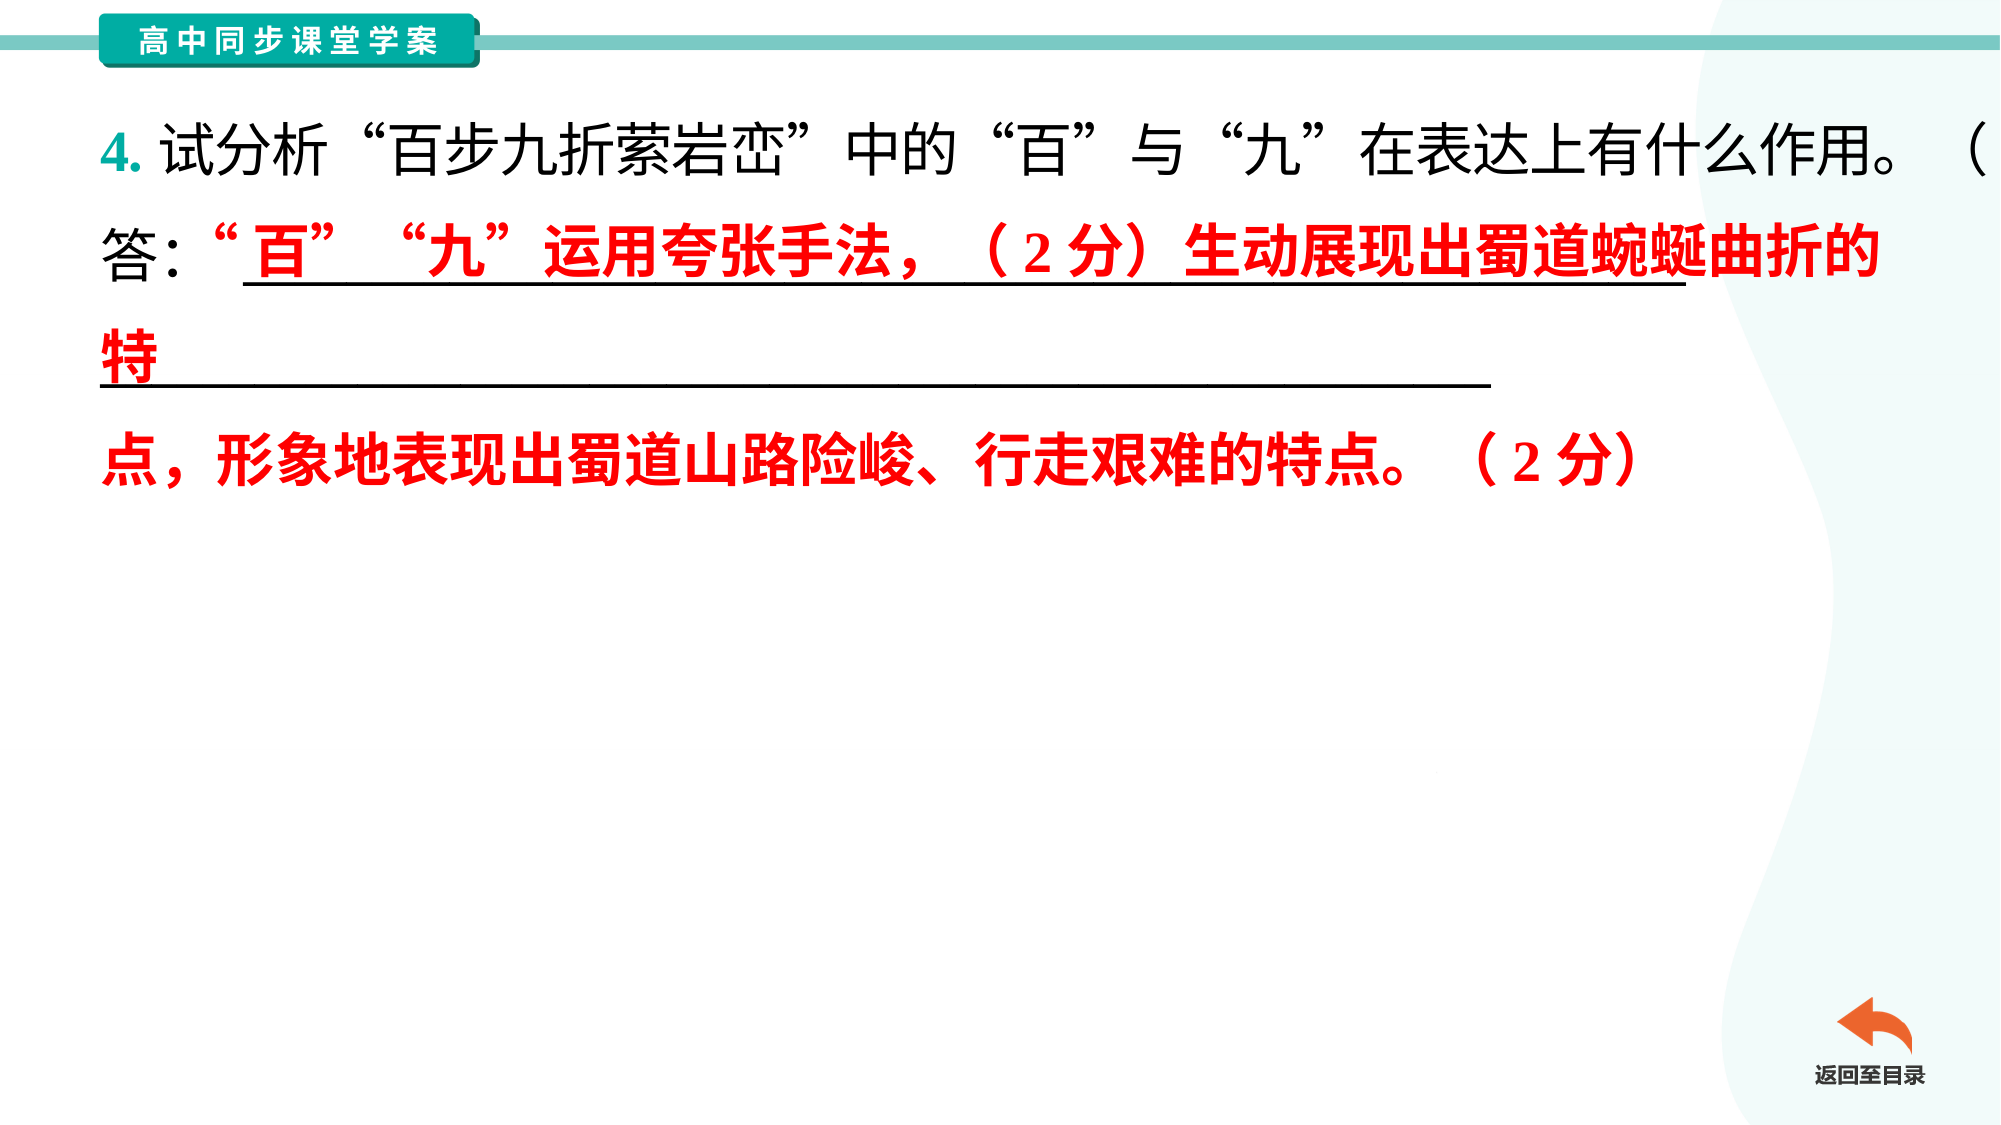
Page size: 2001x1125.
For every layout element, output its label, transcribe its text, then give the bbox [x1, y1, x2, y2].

text_box “百”“九”运用夸张手法，（2分）生动展现出蜀道蜿蜒曲折的特 点，形象地表现出蜀道山路险峻、行走艰难的特点。（2分） [100, 178, 1899, 376]
text_box 4.试分析“百步九折萦岩峦”中的“百”与“九”在表达上有什么作用。（4分） 答： ________________________________________________________ ______________________________________________________ [100, 376, 1899, 380]
text_box 4.试分析“百步九折萦岩峦”中的“百”与“九”在表达上有什么作用。（4分） 答： ________________________________________________________ ______________________________________________________ [100, 76, 1899, 178]
picture [0, 0, 2000, 1125]
